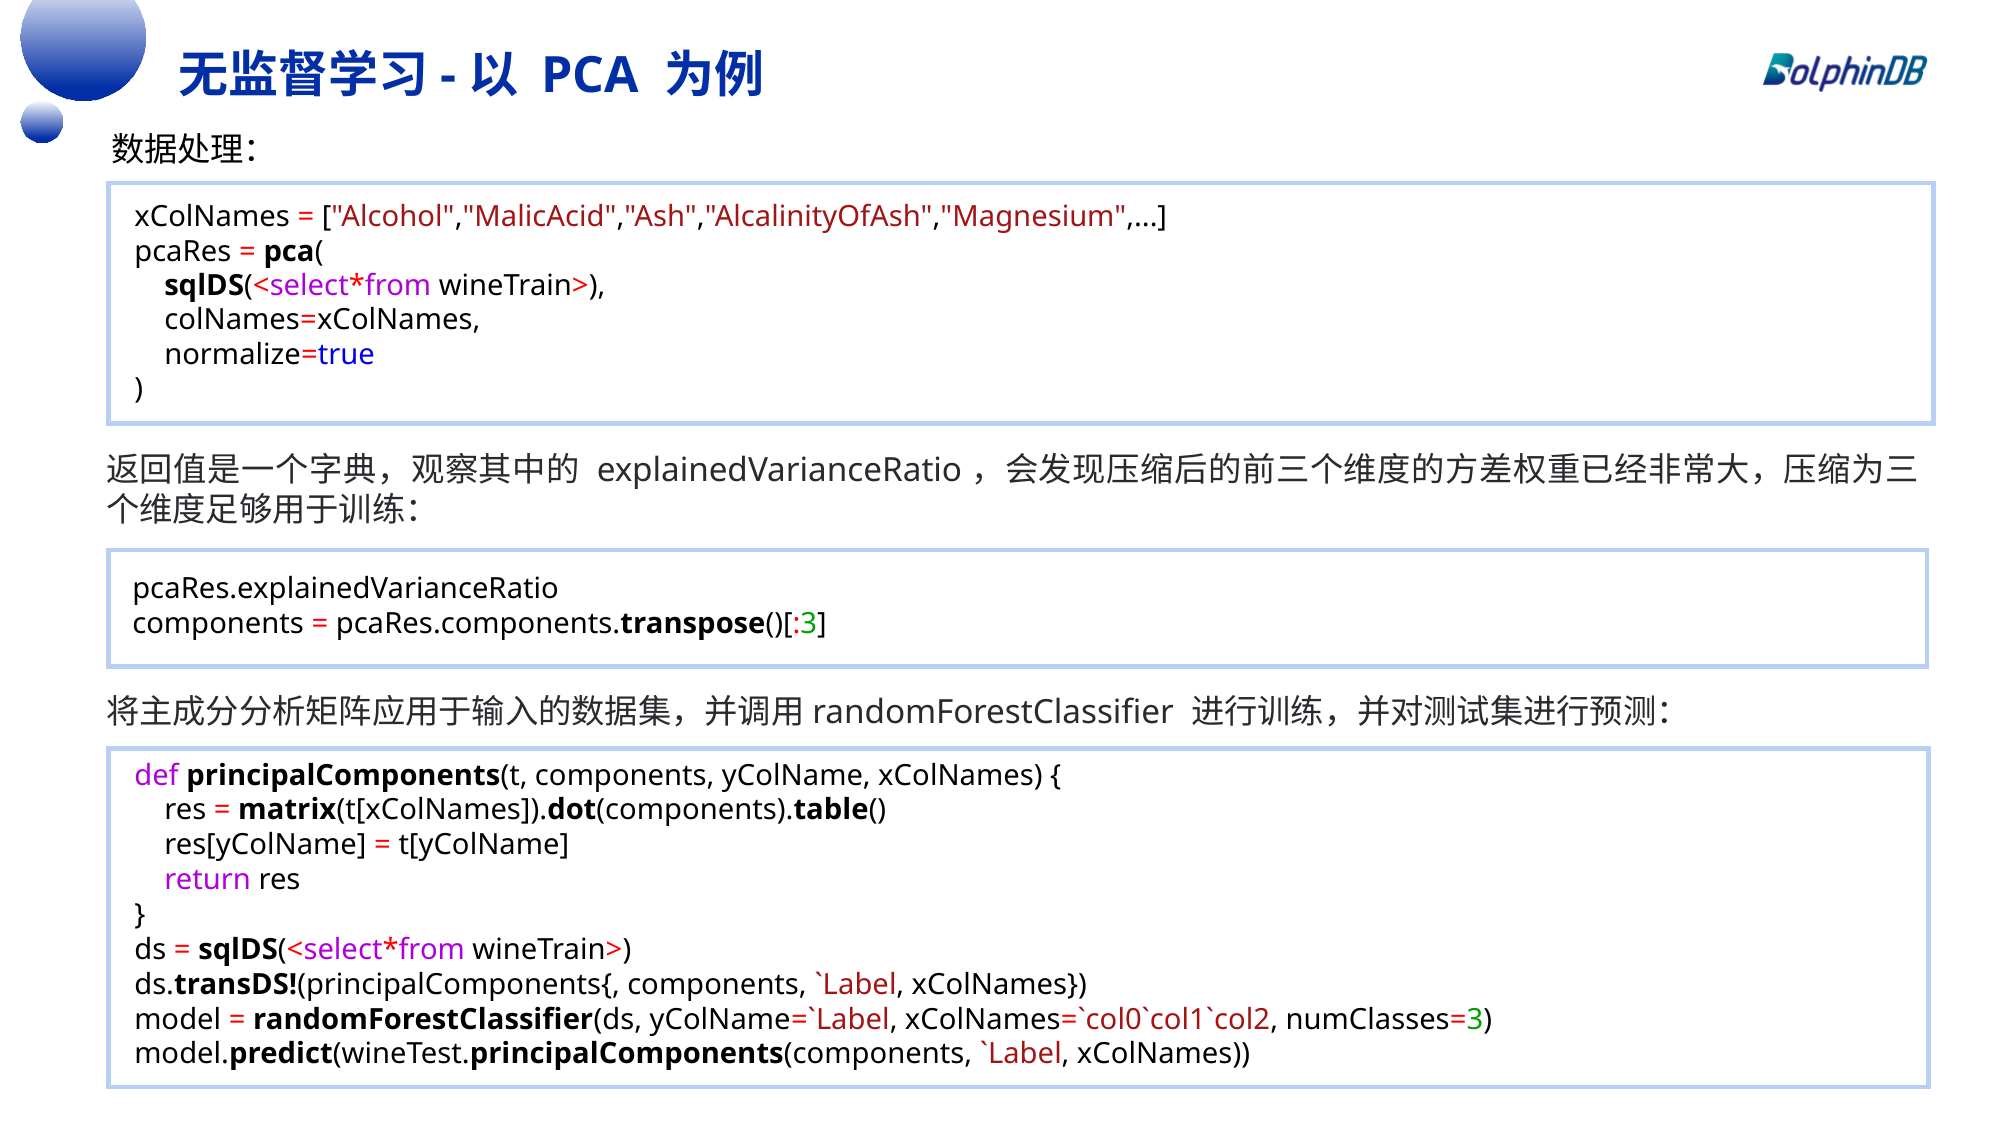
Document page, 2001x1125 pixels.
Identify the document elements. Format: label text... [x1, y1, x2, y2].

text_box [19, 99, 64, 144]
text_box 无监督学习-以 PCA 为例 [163, 35, 1545, 110]
text_box [19, 0, 147, 102]
text_box [107, 747, 1930, 1088]
text_box [107, 549, 1928, 668]
text_box [107, 182, 1934, 424]
text_box 将主成分分析矩阵应用于输入的数据集，并调用randomForestClassifier 进行训练，并对测试集进行预测： [91, 682, 1929, 738]
picture [1755, 47, 1929, 93]
text_box xColNames = ["Alcohol","MalicAcid","Ash","AlcalinityOfAsh","Magnesium",...] pcaRes = pca( sqlDS(<select*from wineTrain>), colNames=xColNames, normalize=true ) [119, 190, 1928, 383]
text_box 数据处理： [96, 101, 1097, 176]
text_box 返回值是一个字典，观察其中的 explainedVarianceRatio，会发现压缩后的前三个维度的方差权重已经非常大，压缩为三个维度足够用于训练： [91, 440, 1934, 535]
